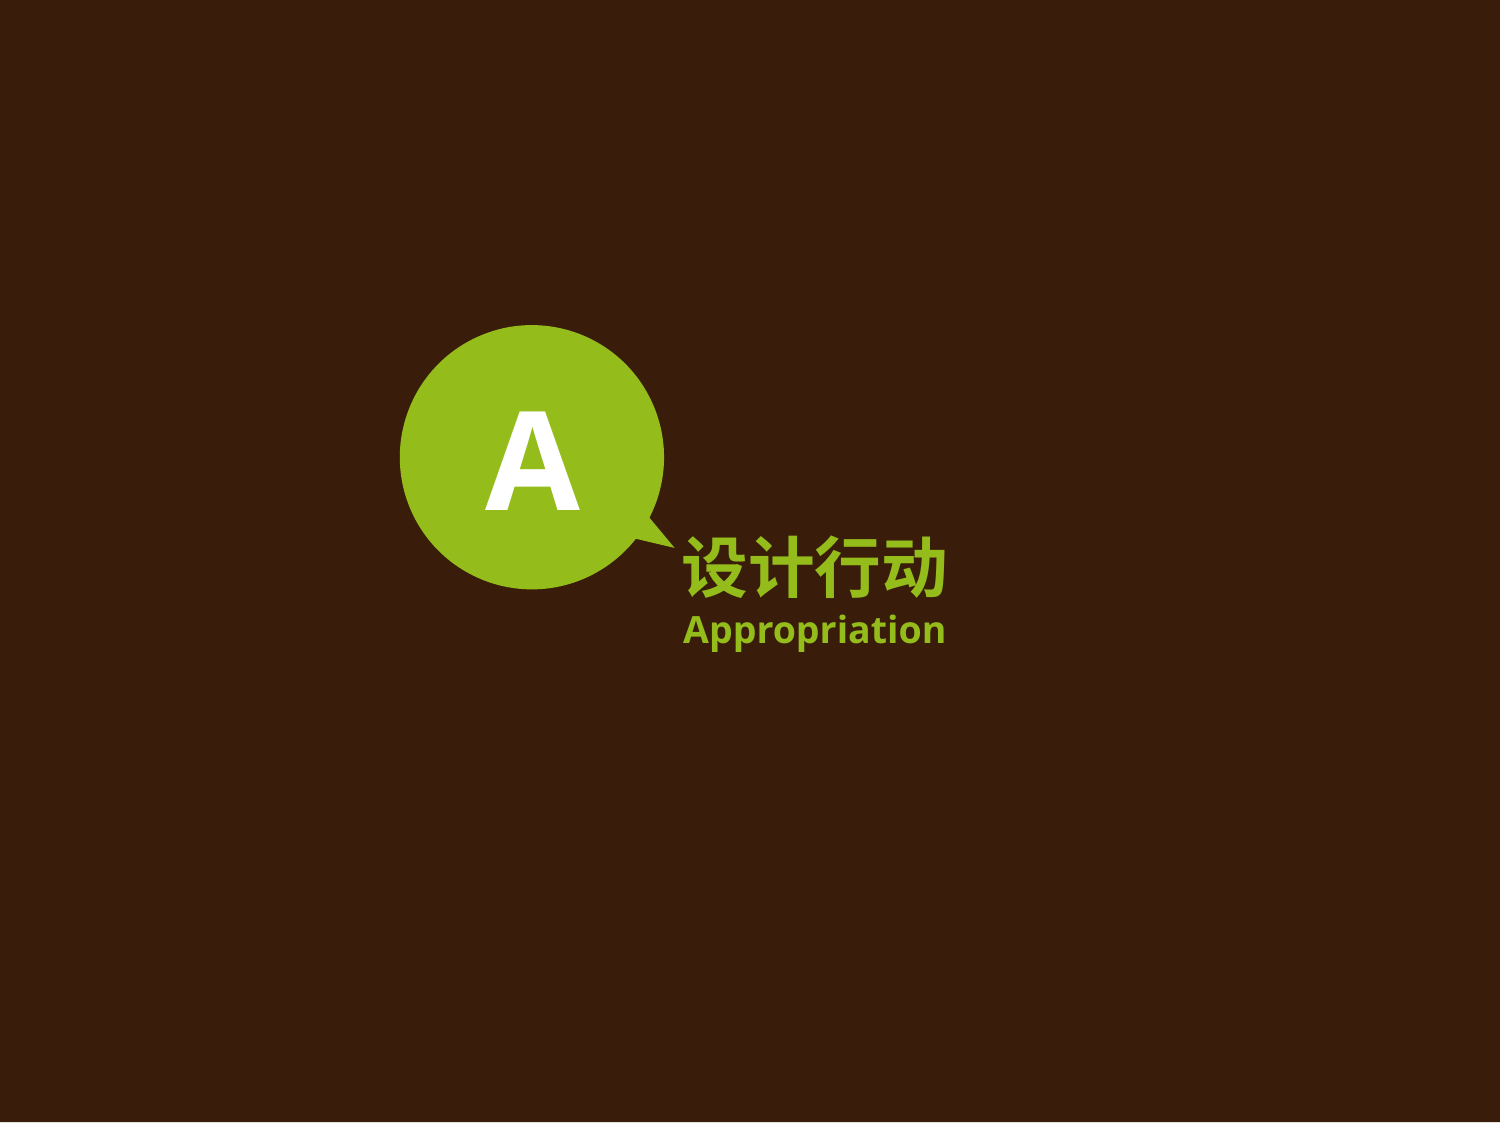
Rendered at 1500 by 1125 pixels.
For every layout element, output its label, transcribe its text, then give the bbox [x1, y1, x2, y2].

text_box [399, 325, 684, 590]
text_box [0, 0, 1500, 1123]
text_box 设计行动 Appropriation [666, 518, 964, 659]
